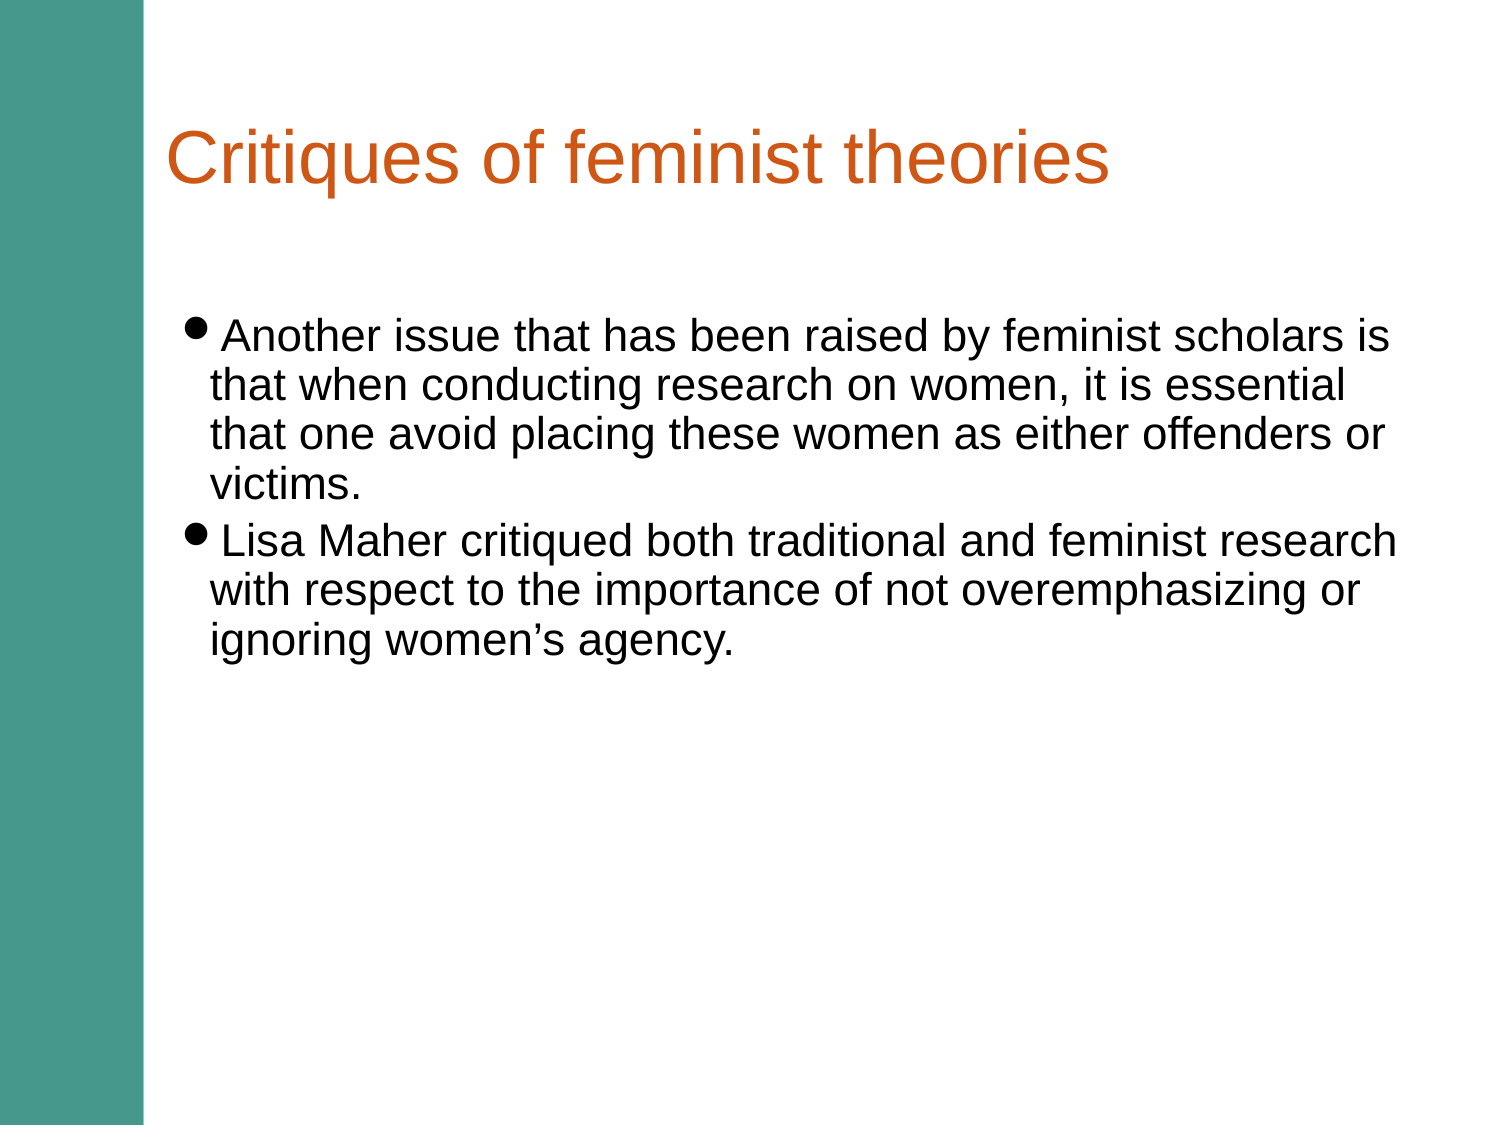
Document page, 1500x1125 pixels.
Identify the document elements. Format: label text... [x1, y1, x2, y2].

list Another issue that has been raised by feminist scholars is that when conducting research on women, it is essential that one avoid placing these women as either offenders or victims. Lisa Maher critiqued both traditional and feminist research with respect to the importance of not overemphasizing or ignoring women’s agency. [150, 303, 1444, 788]
title Critiques of feminist theories [150, 50, 1444, 268]
picture [0, 0, 1500, 1125]
